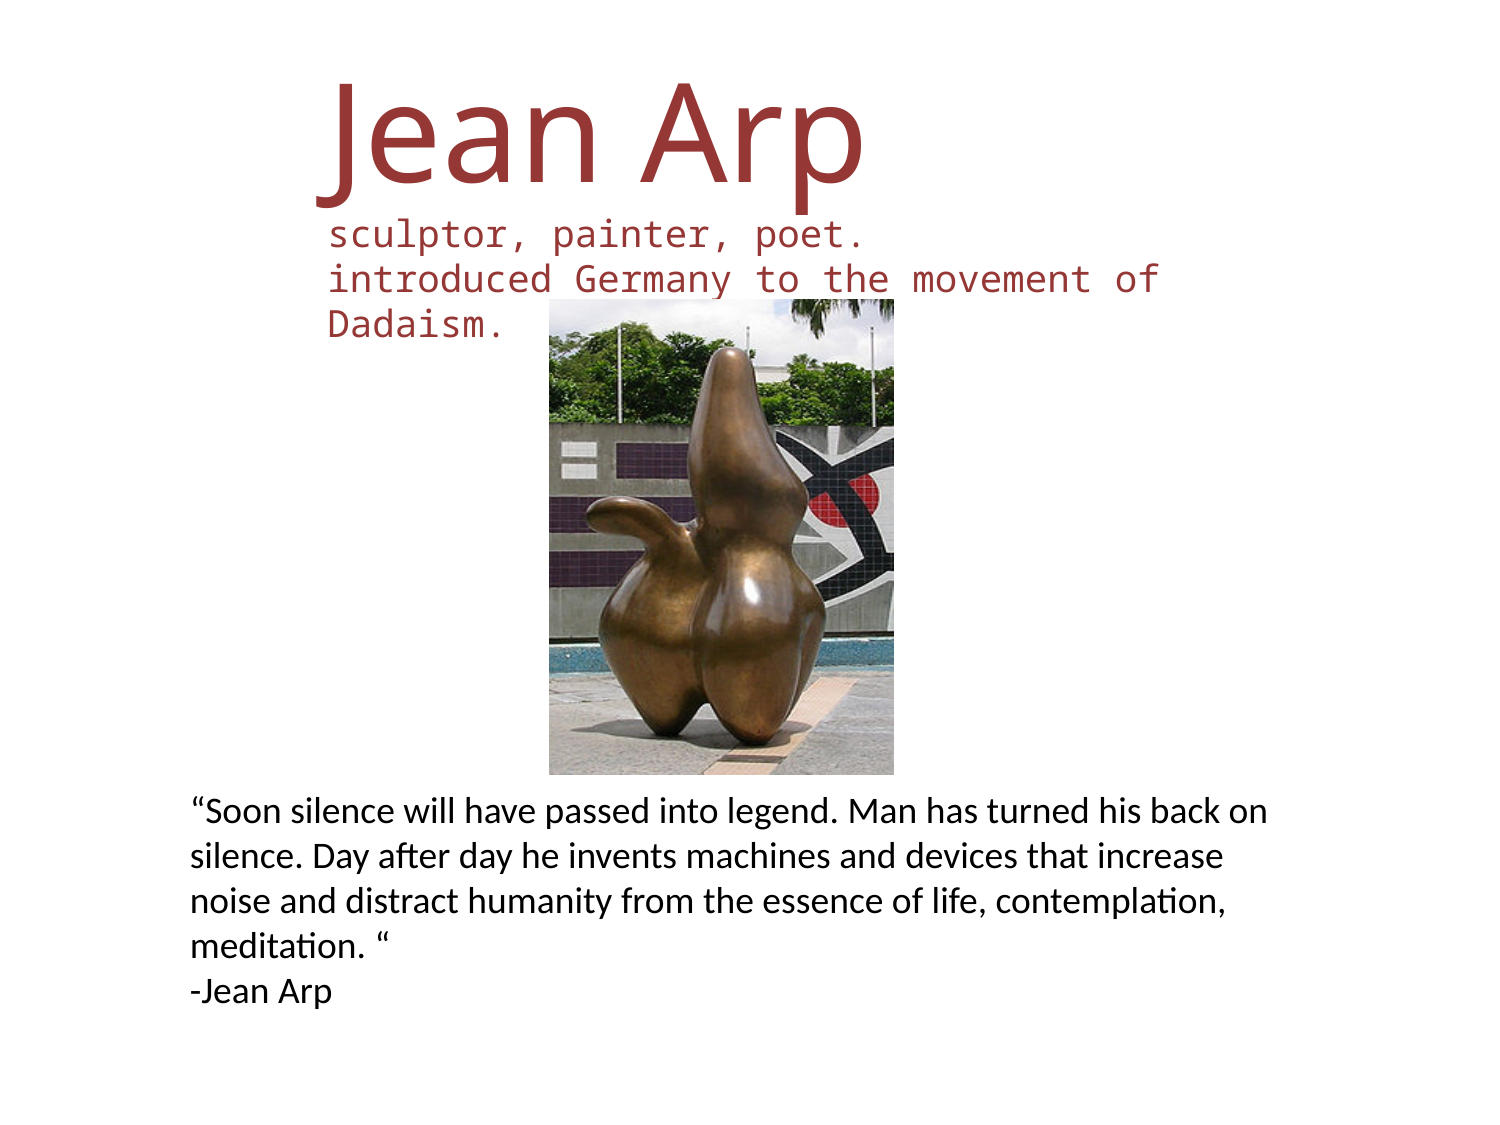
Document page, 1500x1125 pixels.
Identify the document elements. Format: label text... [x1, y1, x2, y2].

text_box “Soon silence will have passed into legend. Man has turned his back on silence. Day after day he invents machines and devices that increase noise and distract humanity from the essence of life, contemplation, meditation. “ -Jean Arp [174, 779, 1325, 1064]
picture [549, 299, 894, 776]
text_box Jean Arp sculptor, painter, poet. introduced Germany to the movement of Dadaism. [312, 37, 1313, 518]
